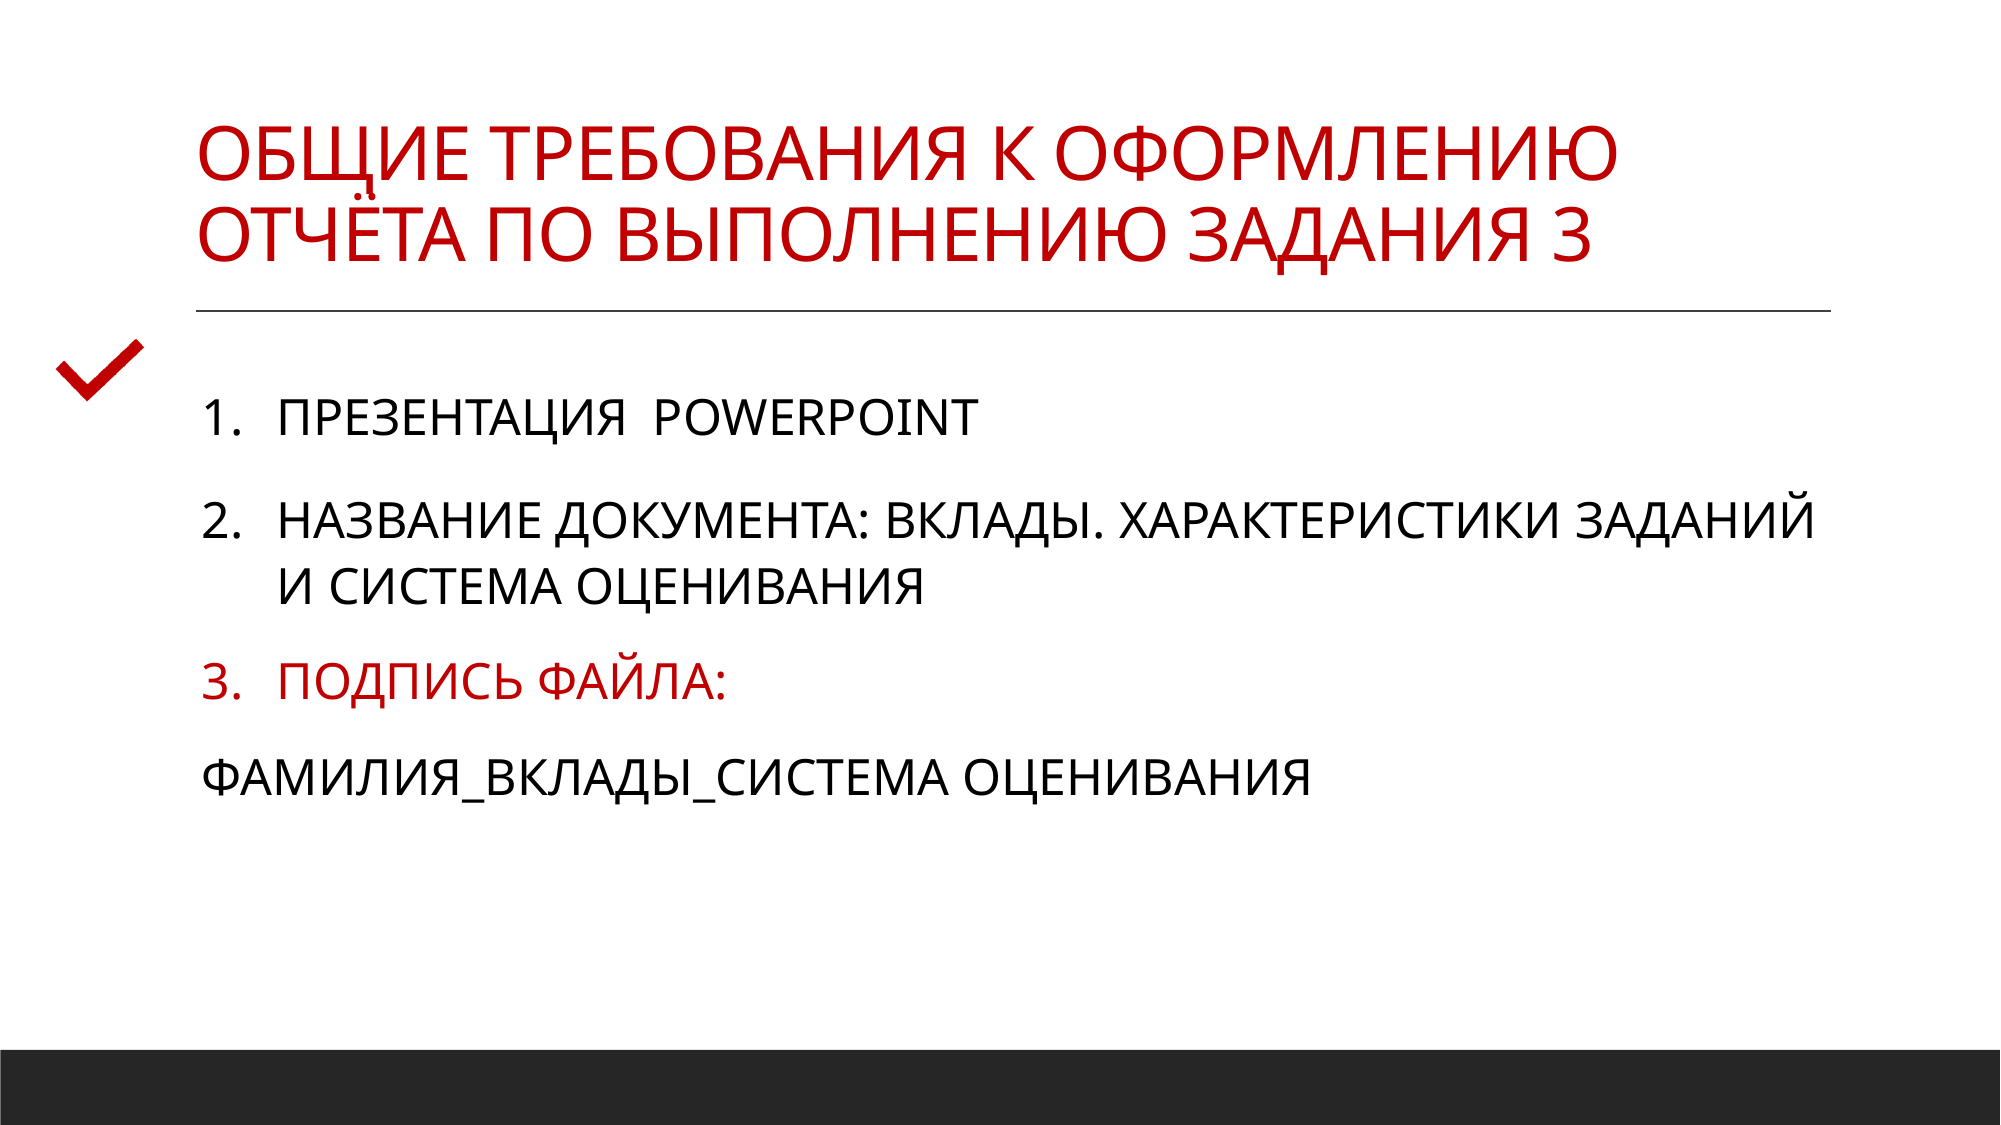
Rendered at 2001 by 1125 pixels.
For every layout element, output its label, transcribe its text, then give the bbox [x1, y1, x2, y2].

list ПРЕЗЕНТАЦИЯ POWERPOINT НАЗВАНИЕ ДОКУМЕНТА: ВКЛАДЫ. ХАРАКТЕРИСТИКИ ЗАДАНИЙ И СИСТЕМА ОЦЕНИВАНИЯ ПОДПИСЬ ФАЙЛА: ФАМИЛИЯ_ВКЛАДЫ_СИСТЕМА ОЦЕНИВАНИЯ [201, 324, 1852, 964]
picture [53, 324, 145, 416]
title ОБЩИЕ ТРЕБОВАНИЯ К ОФОРМЛЕНИЮ ОТЧЁТА ПО ВЫПОЛНЕНИЮ ЗАДАНИЯ 3 [180, 47, 1830, 285]
